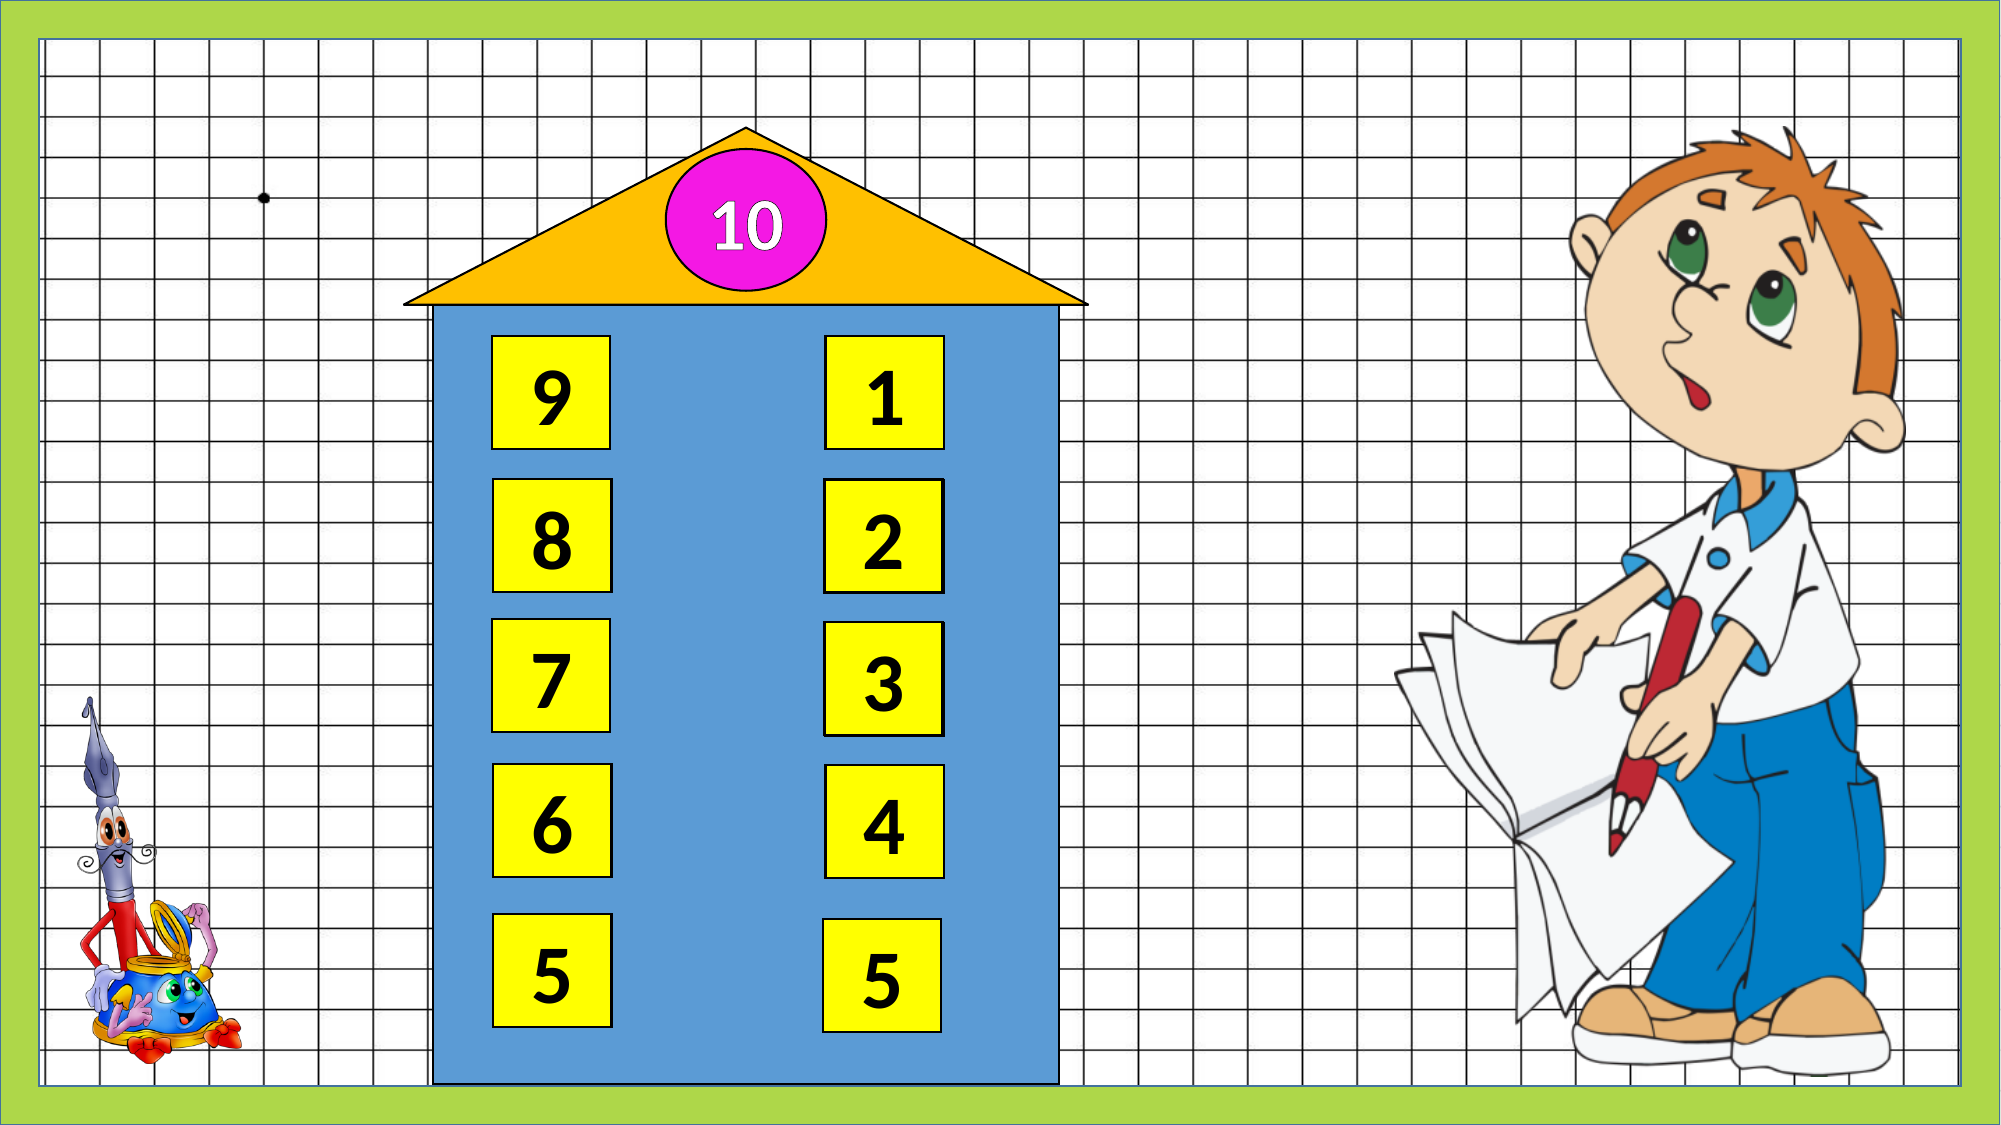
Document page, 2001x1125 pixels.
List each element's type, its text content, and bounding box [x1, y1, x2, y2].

text_box 6 [492, 763, 613, 878]
text_box 5 [492, 913, 613, 1028]
text_box 5 [822, 918, 942, 1033]
text_box 10 [664, 147, 828, 292]
text_box 9 [491, 335, 611, 450]
text_box 4 [824, 764, 945, 879]
picture [40, 40, 1960, 1085]
text_box 3 [823, 621, 944, 736]
text_box 1 [824, 335, 945, 450]
text_box 8 [492, 478, 613, 593]
text_box [432, 306, 1060, 1085]
text_box [402, 126, 1090, 306]
text_box 2 [823, 478, 944, 594]
text_box 7 [491, 618, 611, 733]
